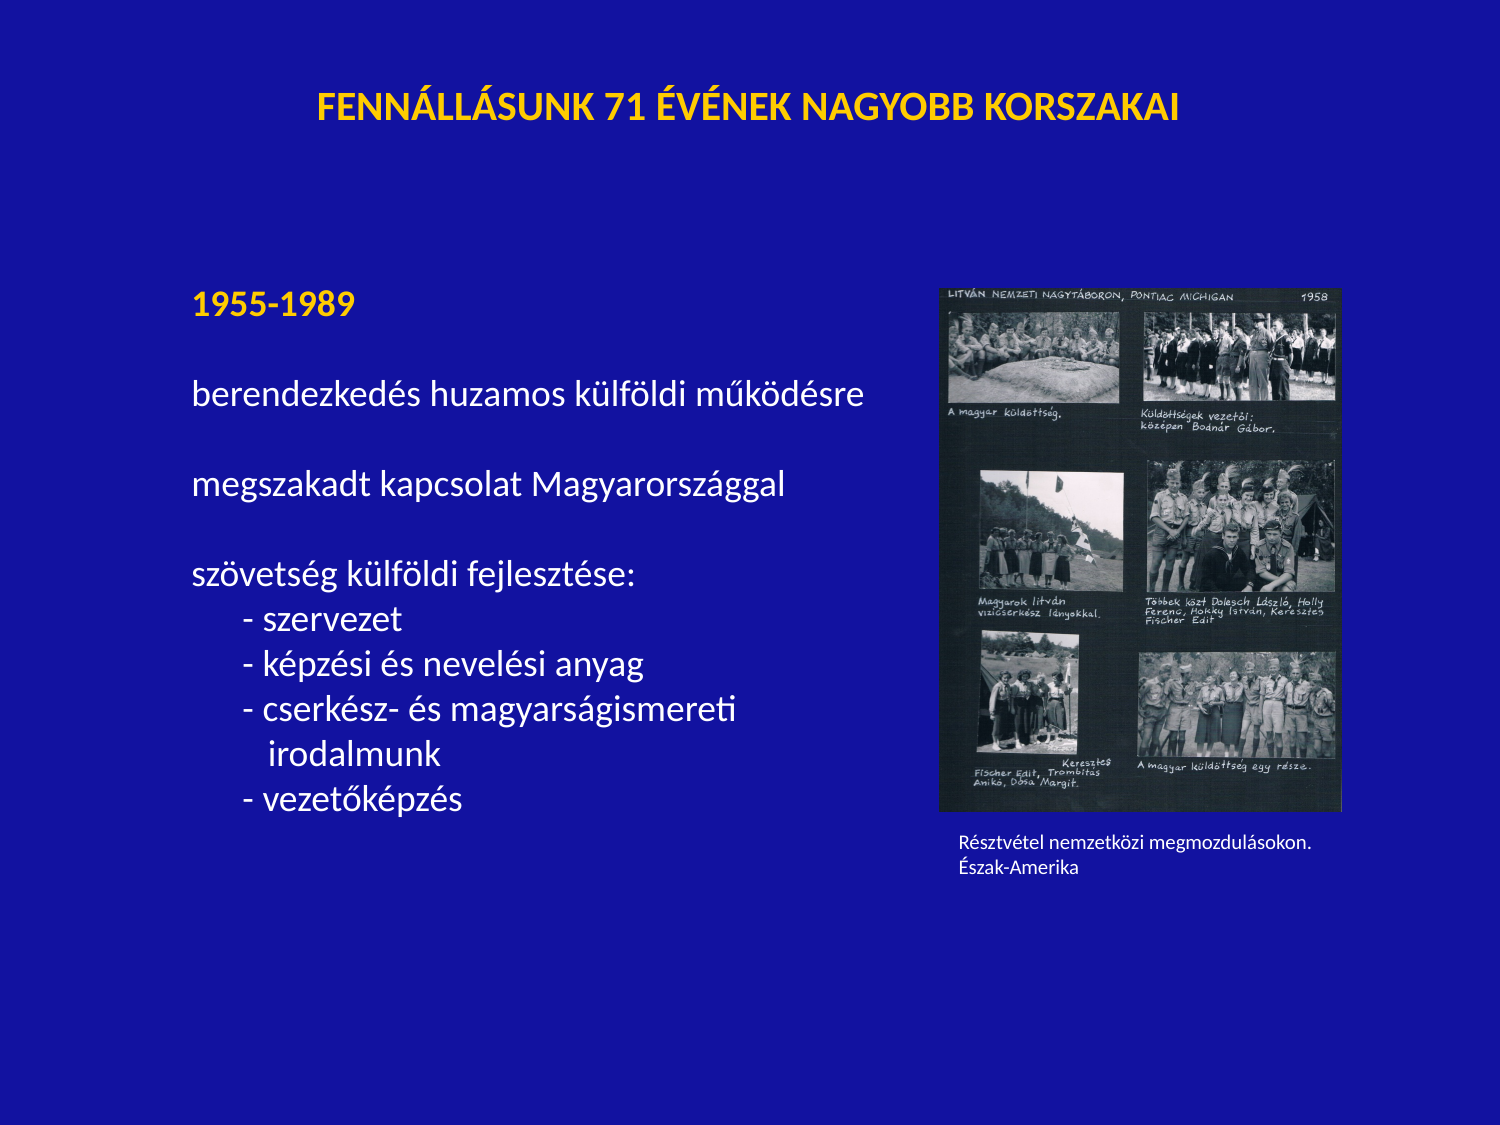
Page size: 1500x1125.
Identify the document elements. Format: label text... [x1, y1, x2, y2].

picture [939, 288, 1343, 813]
text_box FENNÁLLÁSUNK 71 ÉVÉNEK NAGYOBB KORSZAKAI [76, 71, 1422, 137]
text_box 1955-1989 berendezkedés huzamos külföldi működésre megszakadt kapcsolat Magyarországgal szövetség külföldi fejlesztése: - szervezet - képzési és nevelési anyag - cserkész- és magyarságismereti irodalmunk - vezetőképzés [176, 271, 903, 826]
text_box Résztvétel nemzetközi megmozdulásokon. Észak-Amerika [943, 821, 1348, 886]
